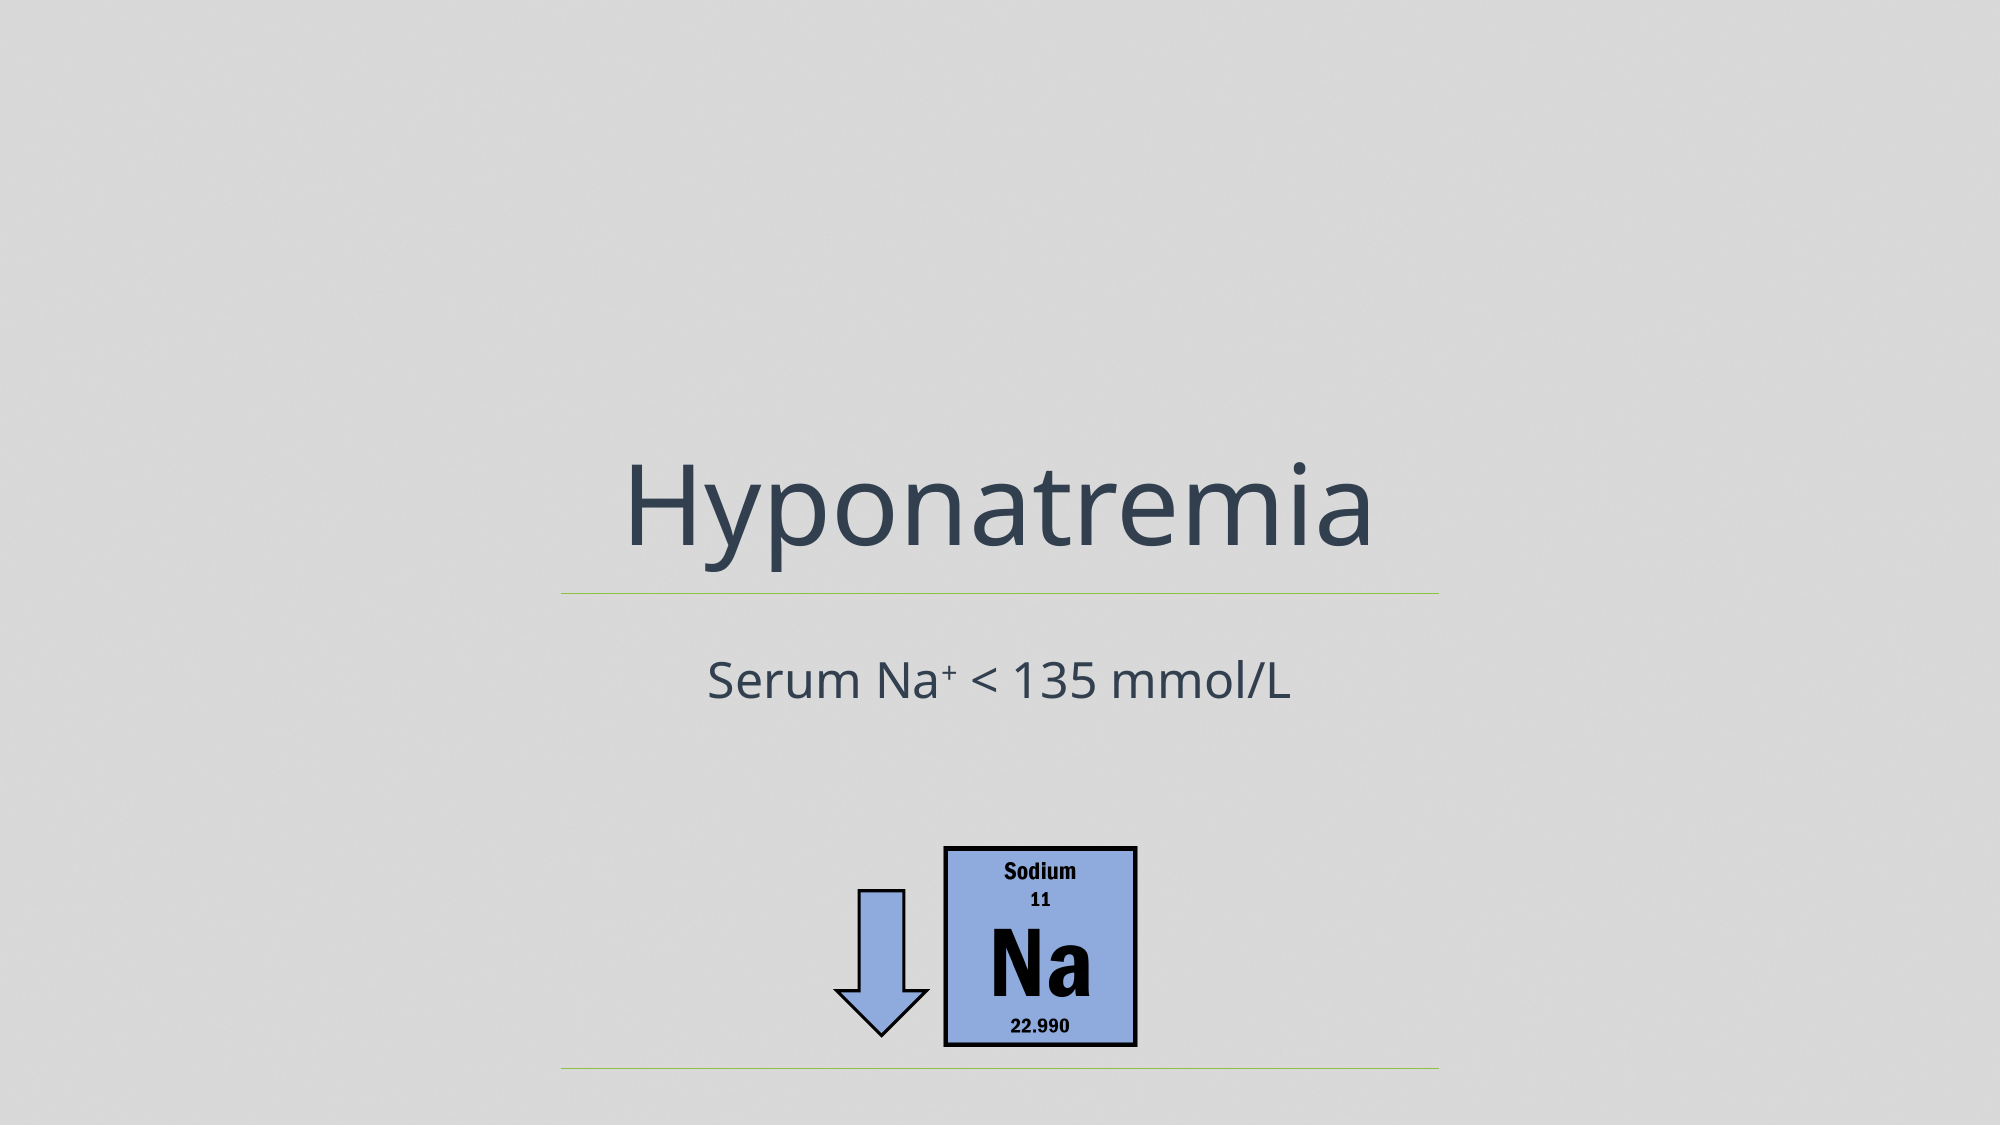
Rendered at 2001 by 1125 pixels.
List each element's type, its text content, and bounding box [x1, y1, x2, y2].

text_box [834, 889, 927, 1037]
picture [0, 0, 2000, 1125]
title Hyponatremia [349, 276, 1651, 578]
subtitle Serum Na+ < 135 mmol/L [249, 647, 1750, 919]
